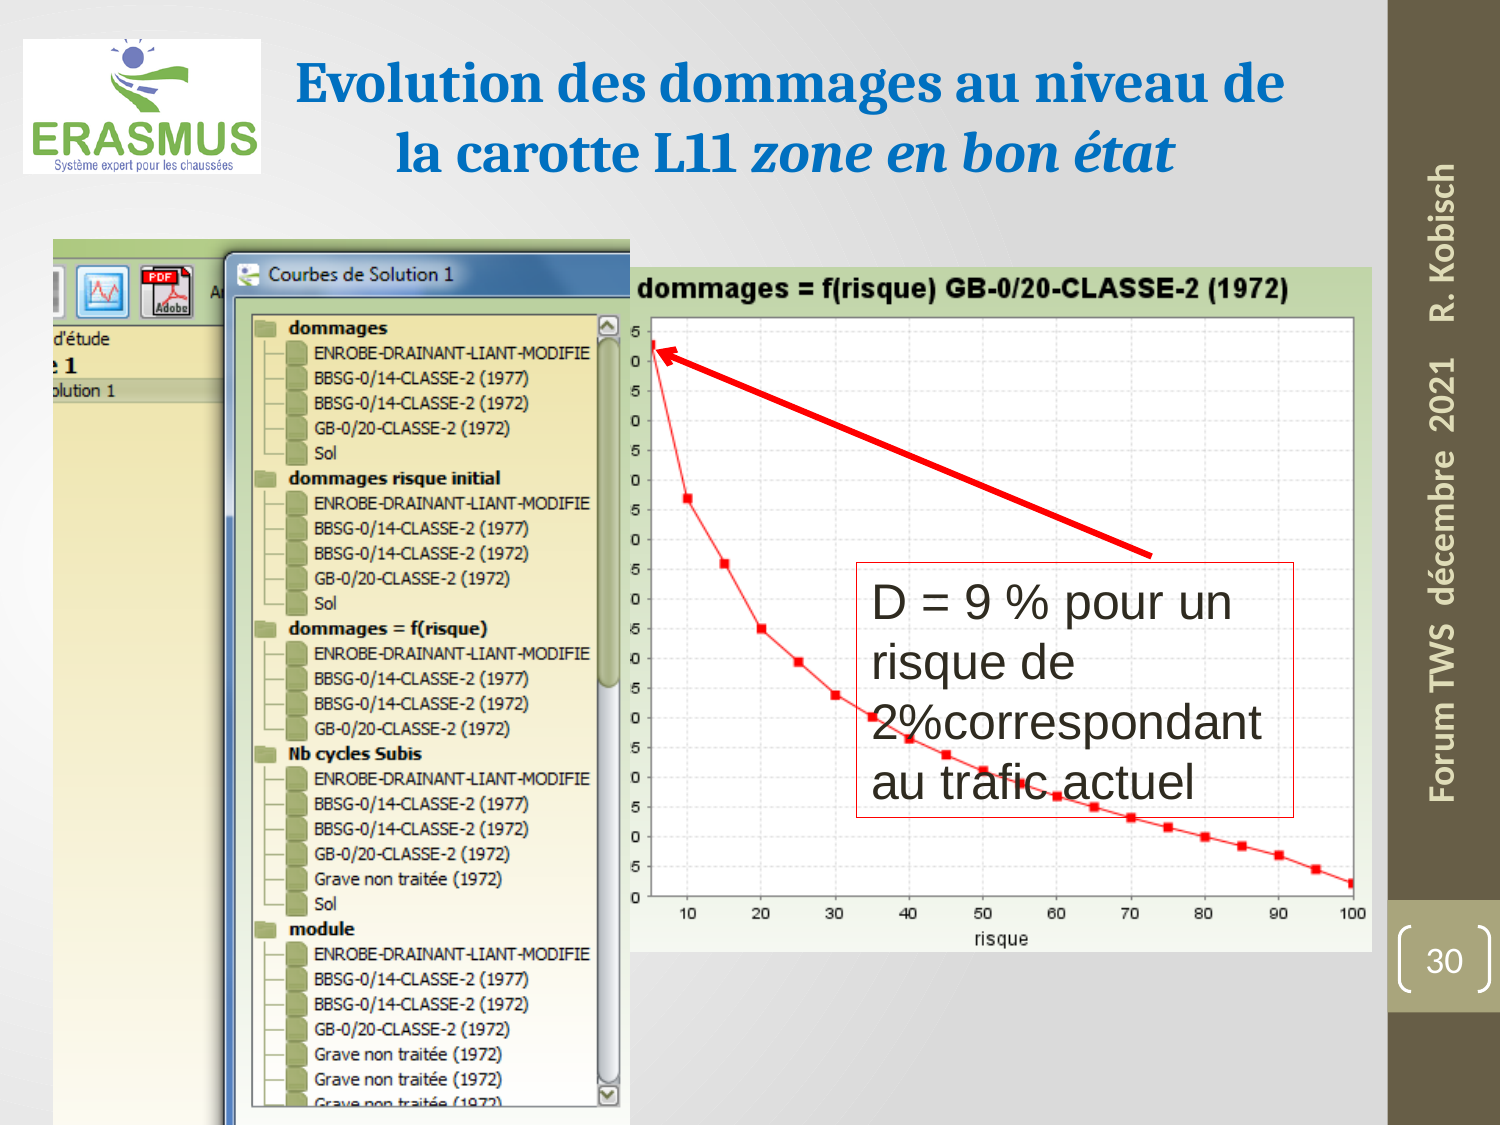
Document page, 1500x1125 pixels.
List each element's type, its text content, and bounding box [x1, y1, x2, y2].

picture [52, 239, 1372, 1125]
picture [23, 38, 262, 175]
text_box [654, 349, 1153, 558]
text_box Evolution des dommages au niveau de la carotte L11 zone en bon état [277, 36, 1306, 191]
slide_number 30 [1397, 924, 1492, 994]
footer Forum TWS décembre 2021 R. Kobisch [1408, 78, 1469, 889]
